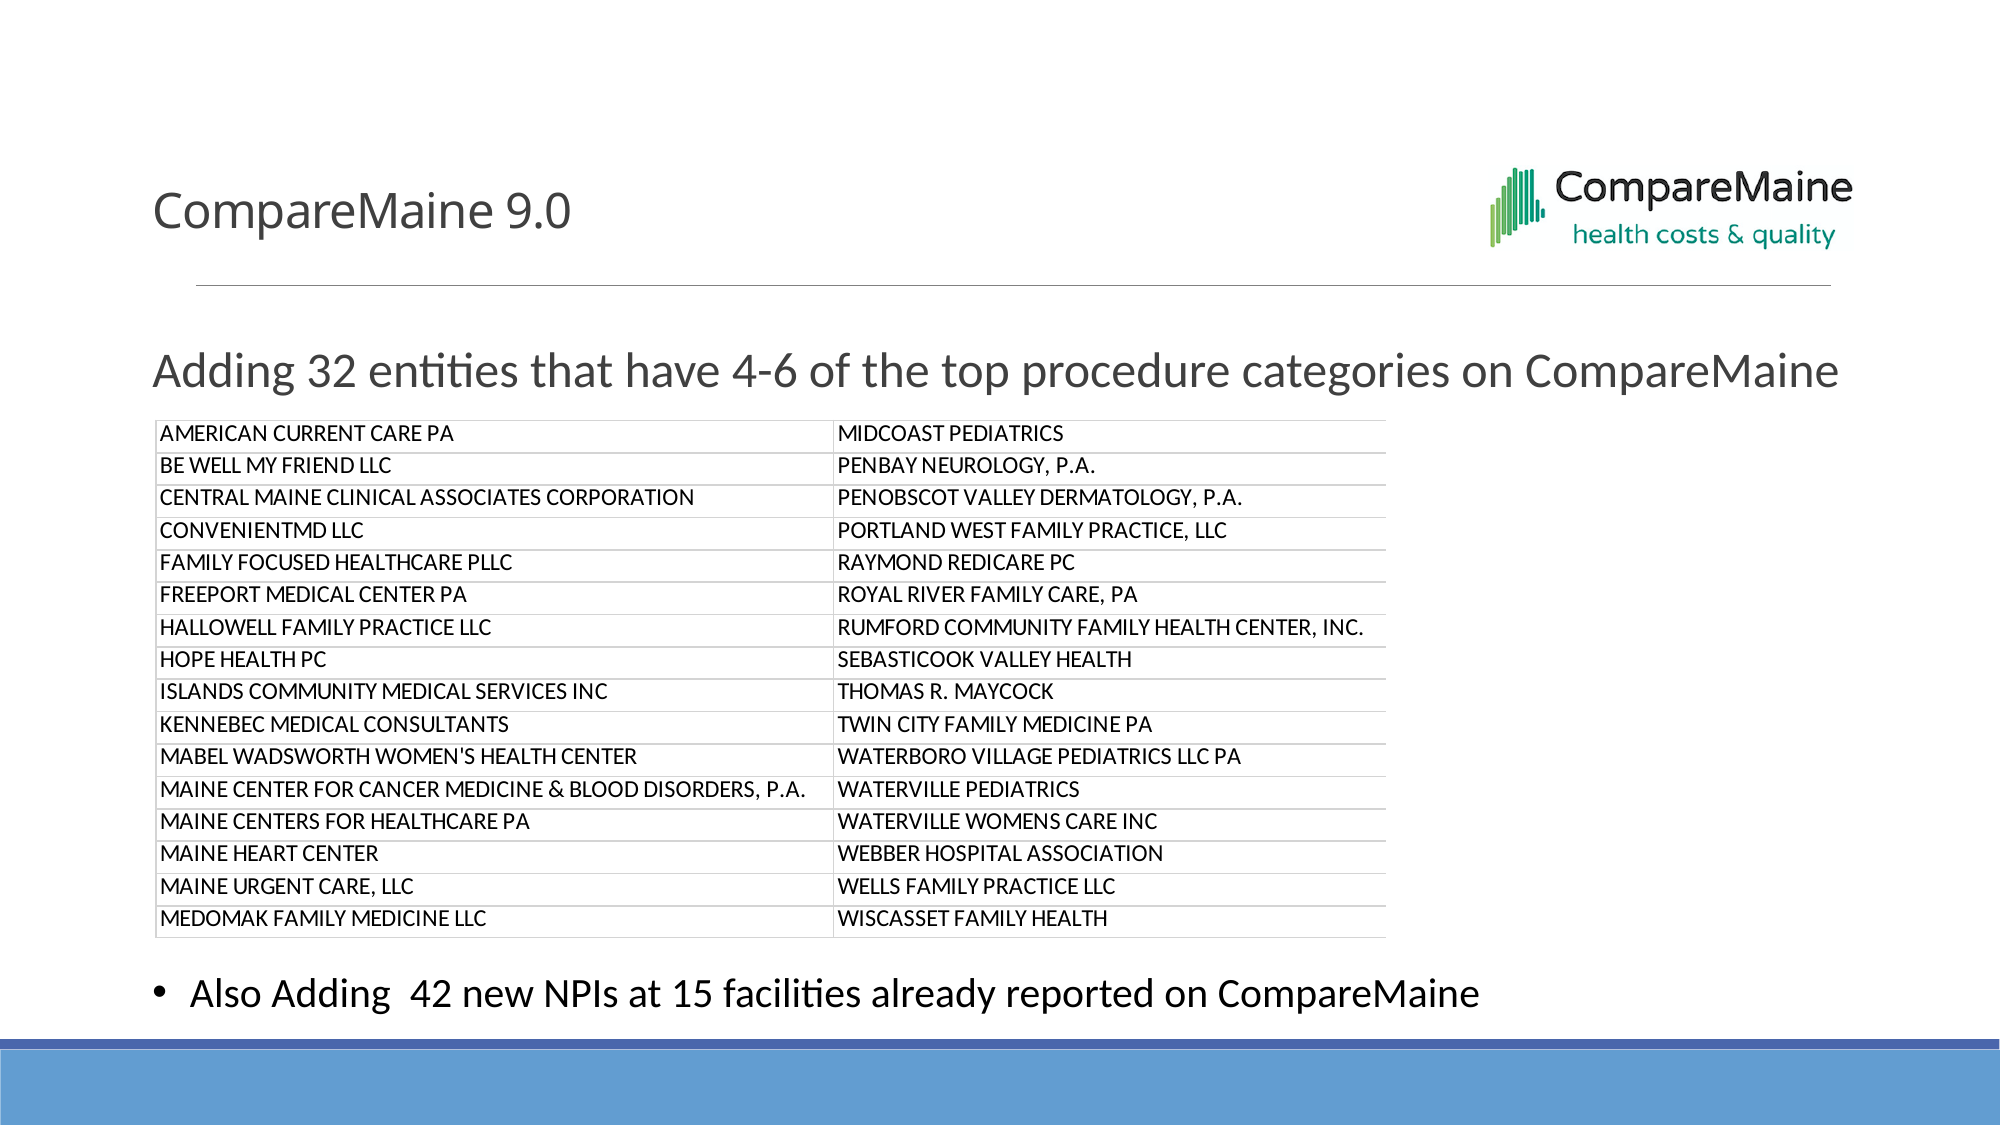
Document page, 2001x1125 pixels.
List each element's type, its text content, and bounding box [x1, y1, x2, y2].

list Adding 32 entities that have 4-6 of the top procedure categories on CompareMaine [137, 247, 1863, 465]
picture [1487, 165, 1854, 252]
title CompareMaine 9.0 [137, 28, 1863, 246]
picture [154, 419, 1388, 940]
text_box Also Adding 42 new NPIs at 15 facilities already reported on CompareMaine [137, 963, 1863, 1125]
